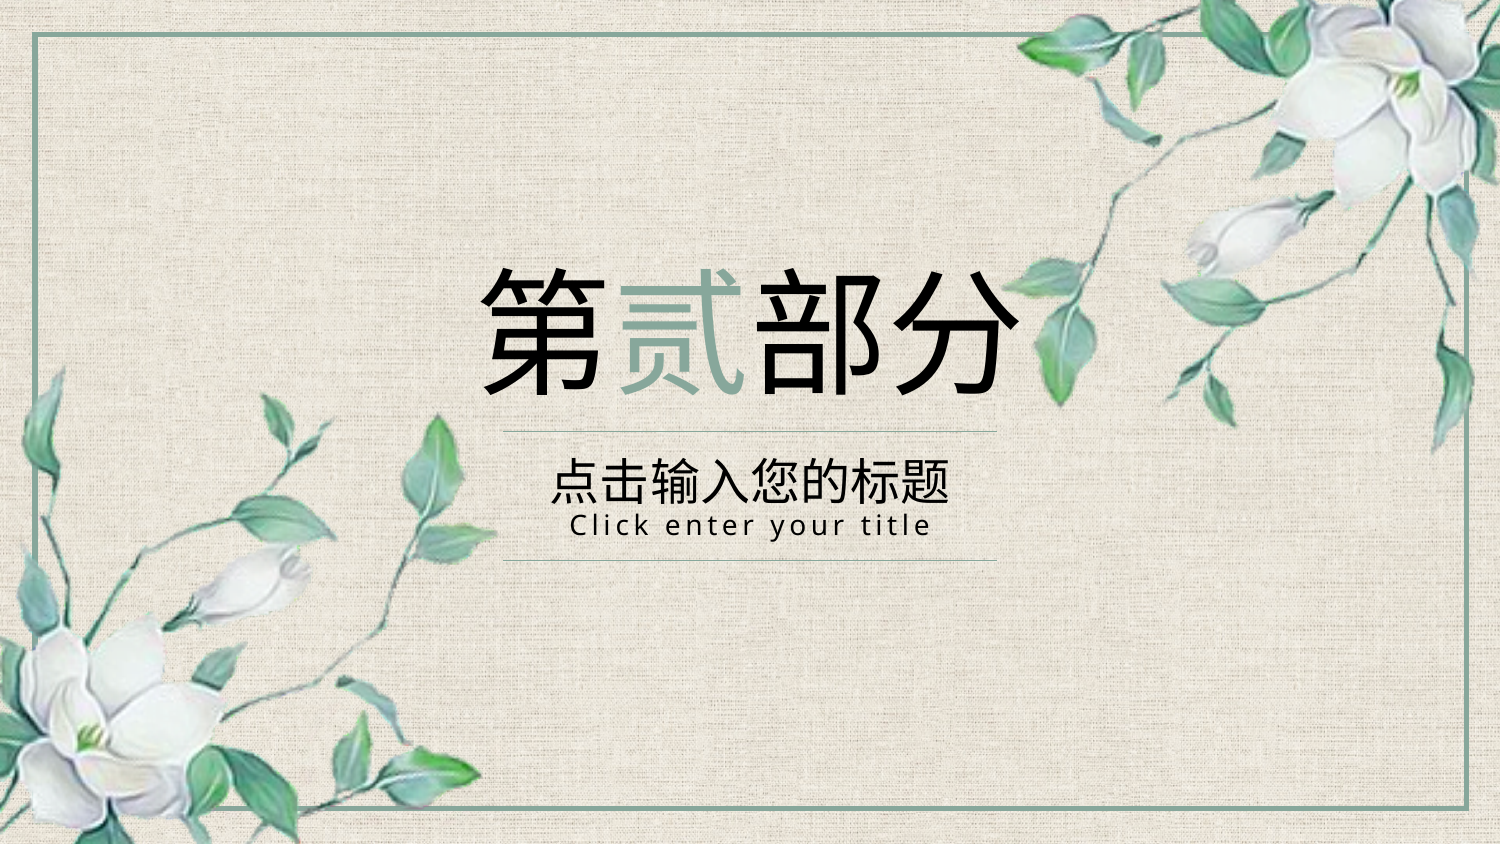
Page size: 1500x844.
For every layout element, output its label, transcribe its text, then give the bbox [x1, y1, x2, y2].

text_box [509, 420, 990, 431]
text_box [509, 432, 1468, 809]
text_box Click enter your title [554, 500, 946, 549]
picture [0, 0, 1500, 844]
text_box 第贰部分 [420, 240, 990, 420]
text_box [34, 33, 990, 361]
text_box 点击输入您的标题 [535, 443, 965, 519]
